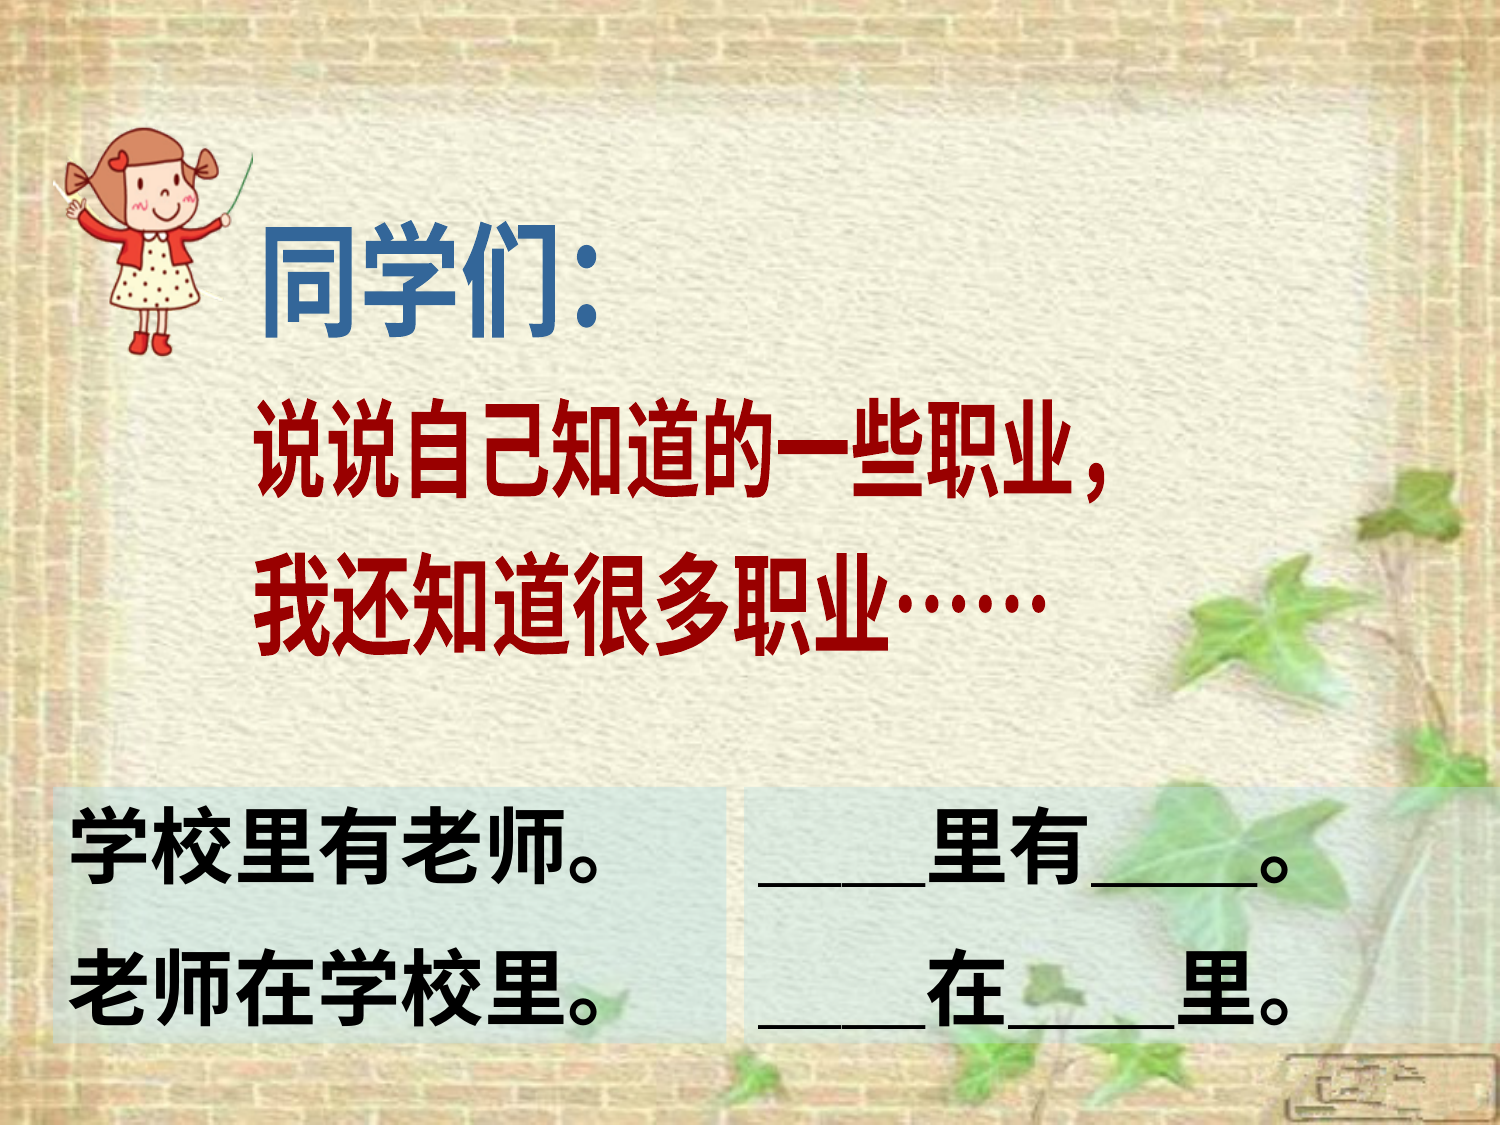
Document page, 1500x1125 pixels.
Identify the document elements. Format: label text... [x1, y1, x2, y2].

text_box ＿＿里有＿＿。 ＿＿在＿＿里。 [744, 786, 1500, 1044]
text_box 学校里有老师。 老师在学校里。 [53, 786, 727, 1044]
picture [0, 0, 1500, 1125]
